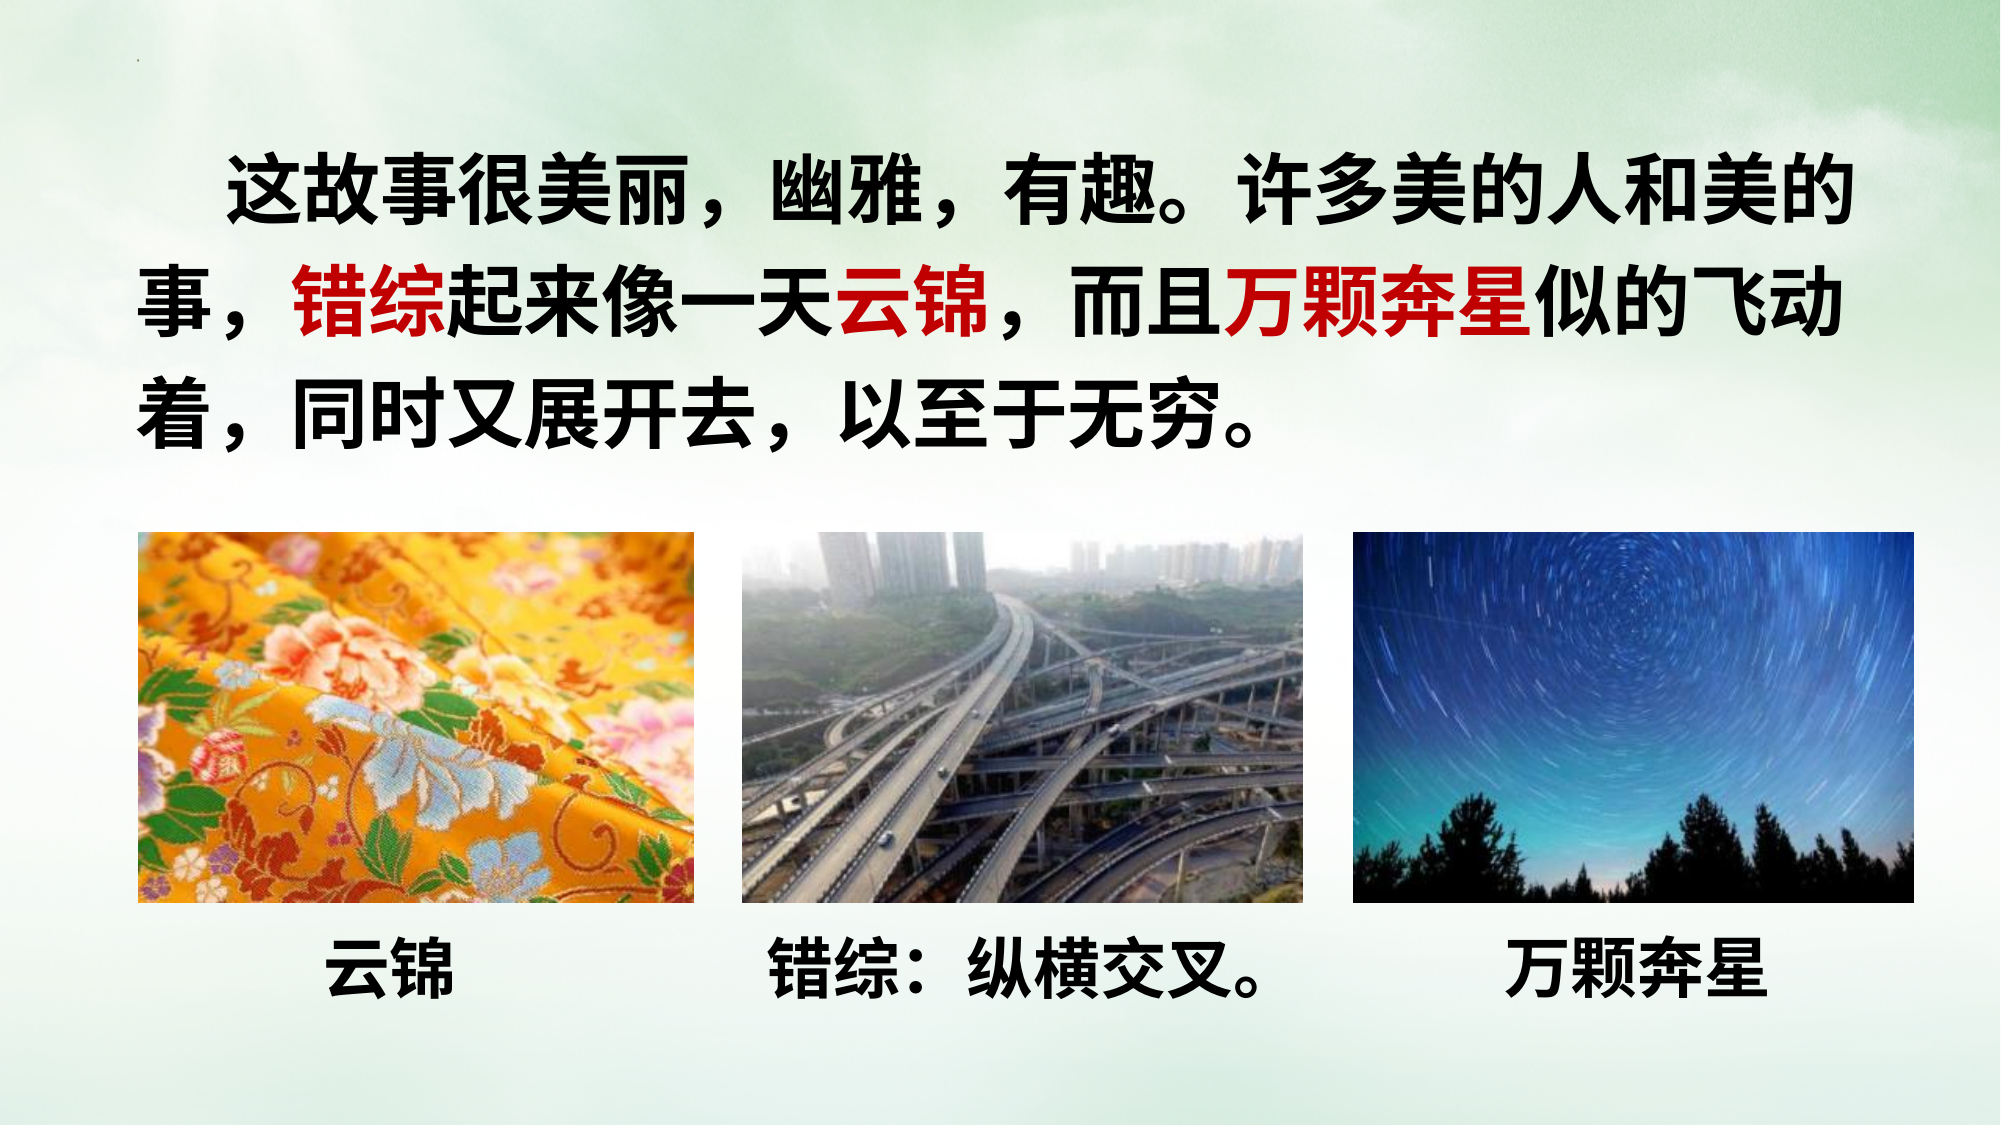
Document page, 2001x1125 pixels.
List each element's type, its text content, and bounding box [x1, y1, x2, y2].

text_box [1353, 532, 1914, 1015]
text_box 这故事很美丽，幽雅，有趣。许多美的人和美的事，错综起来像一天云锦，而且万颗奔星似的飞动着，同时又展开去，以至于无穷。 [120, 114, 1935, 466]
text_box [742, 532, 1304, 1016]
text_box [138, 532, 694, 1016]
picture [0, 0, 2001, 1125]
